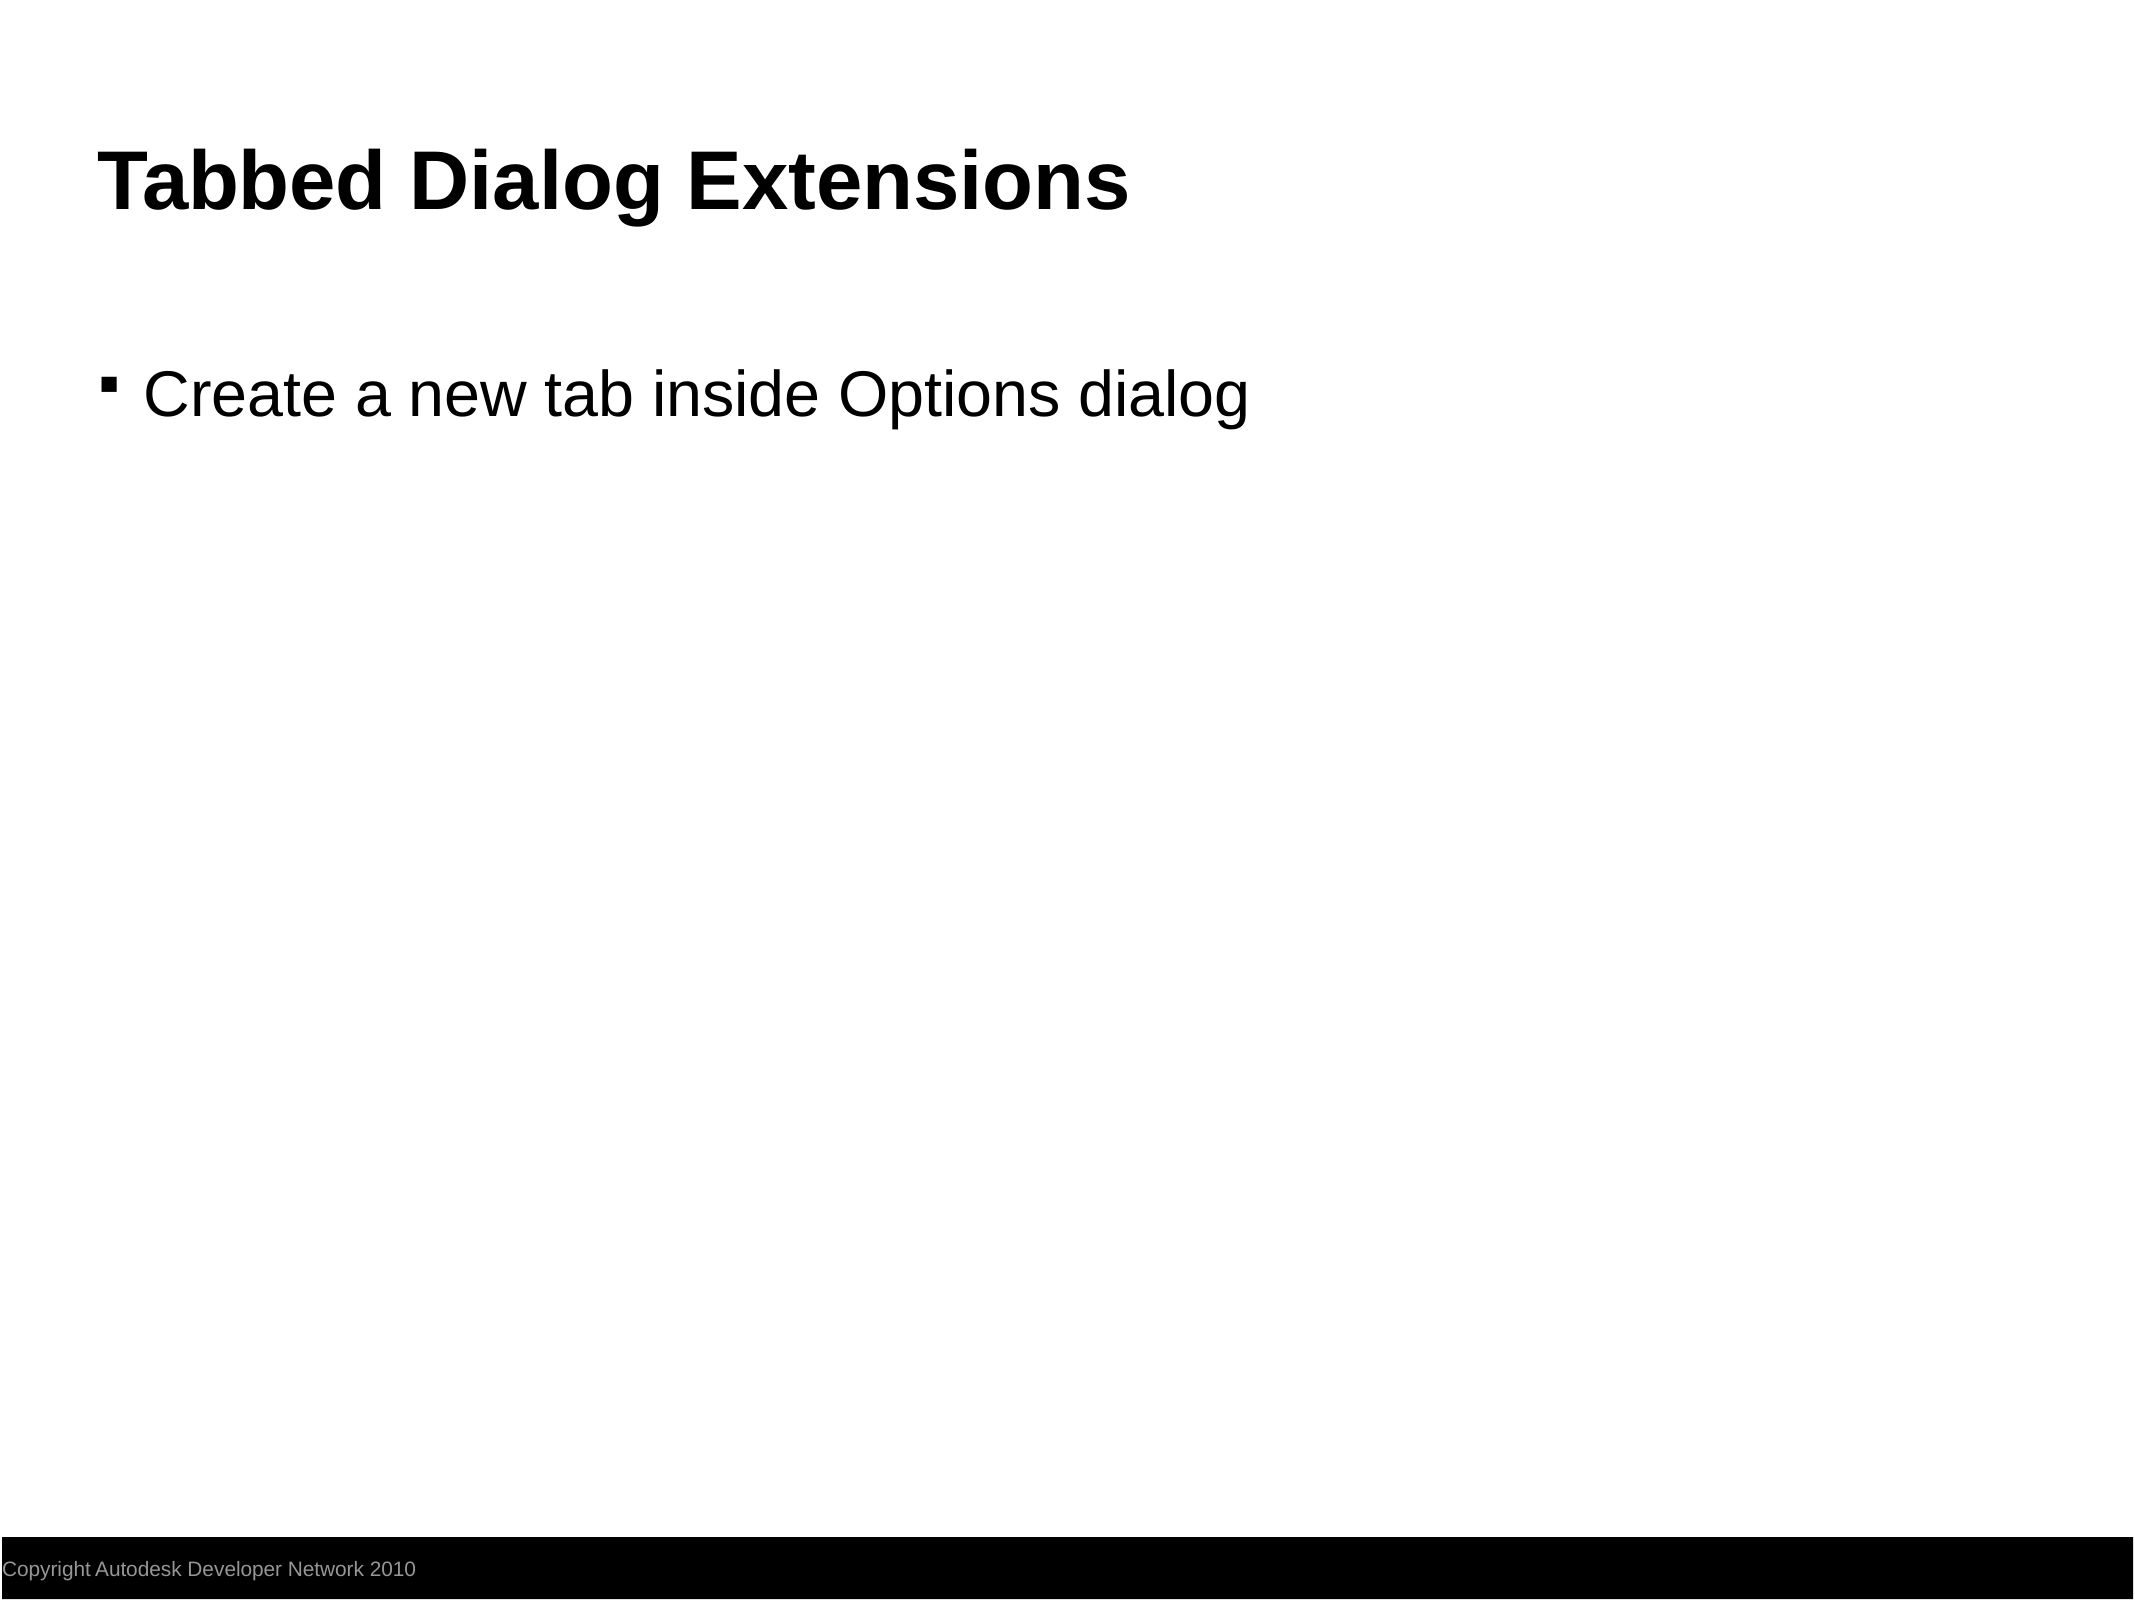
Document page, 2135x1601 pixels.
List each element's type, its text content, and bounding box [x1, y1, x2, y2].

list Create a new tab inside Options dialog [96, 351, 2028, 1452]
title Tabbed Dialog Extensions [96, 59, 2028, 293]
